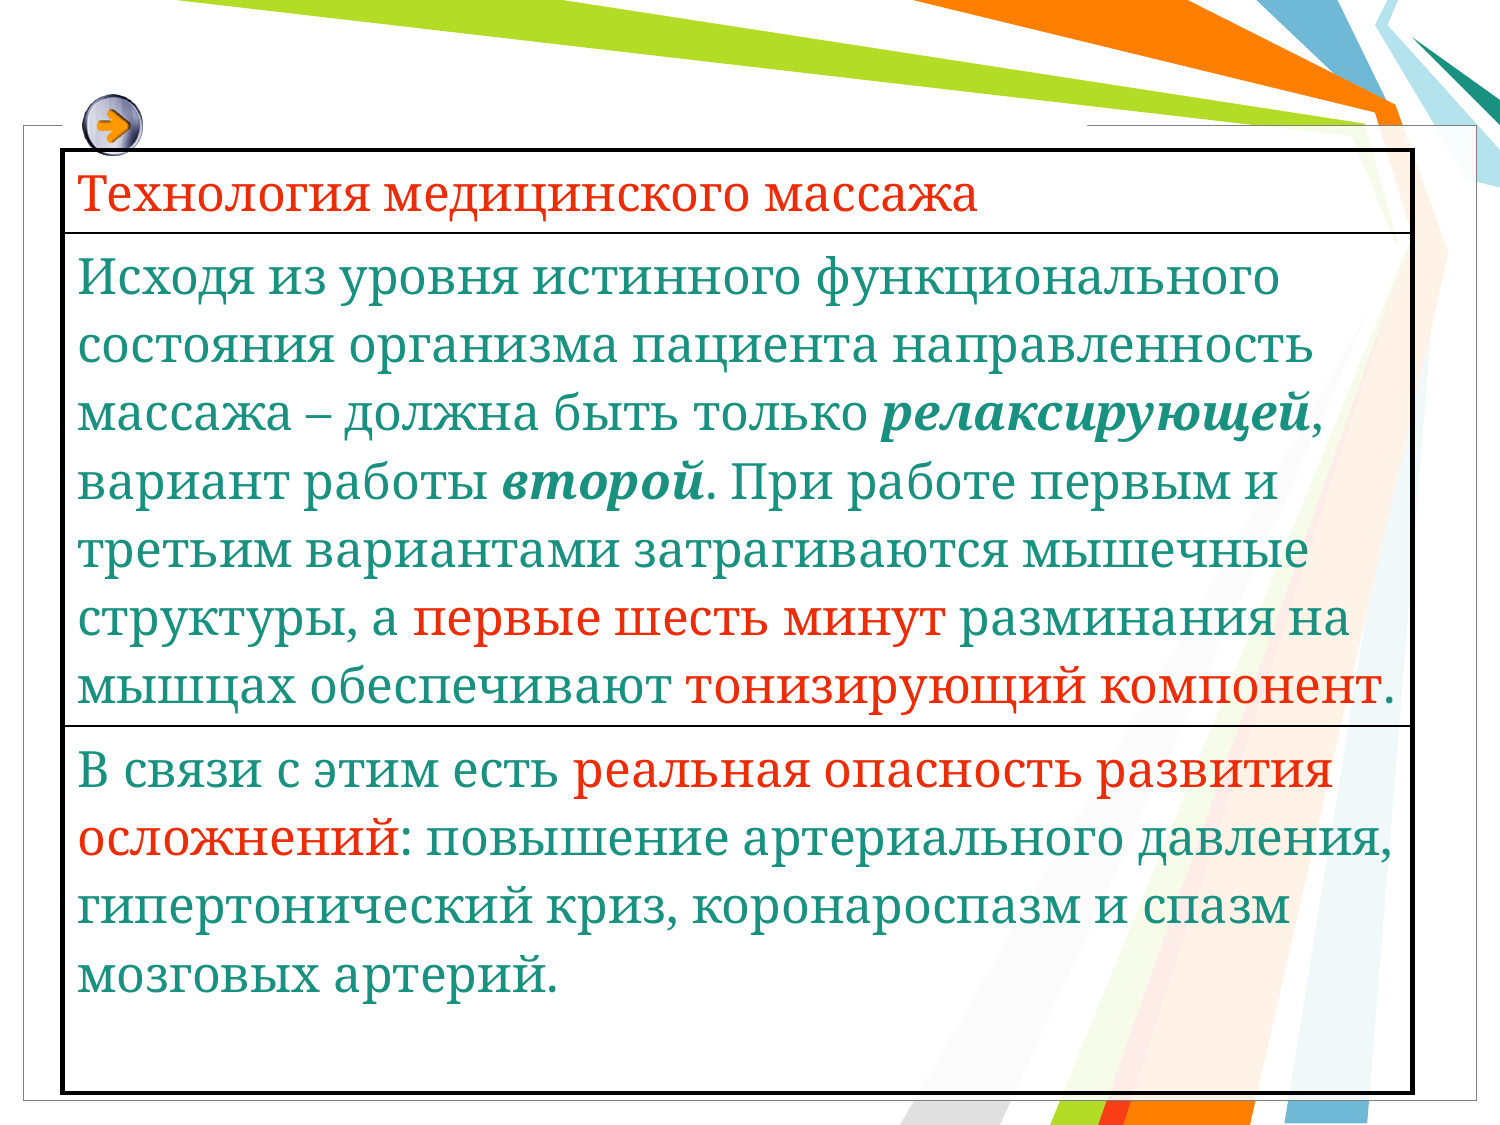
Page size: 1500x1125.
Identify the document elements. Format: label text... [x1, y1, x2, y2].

table_cell В связи с этим есть реальная опасность развития осложнений: повышение артериального давления, гипертонический криз, коронароспазм и спазм мозговых артерий. [65, 727, 1410, 1091]
picture [82, 94, 143, 148]
table_header Технология медицинского массажа [65, 152, 1410, 232]
table_cell Исходя из уровня истинного функционального состояния организма пациента направленность массажа – должна быть только релаксирующей, вариант работы второй. При работе первым и третьим вариантами затрагиваются мышечные структуры, а первые шесть минут разминания на мышцах обеспечивают тонизирующий компонент. [65, 234, 1410, 725]
